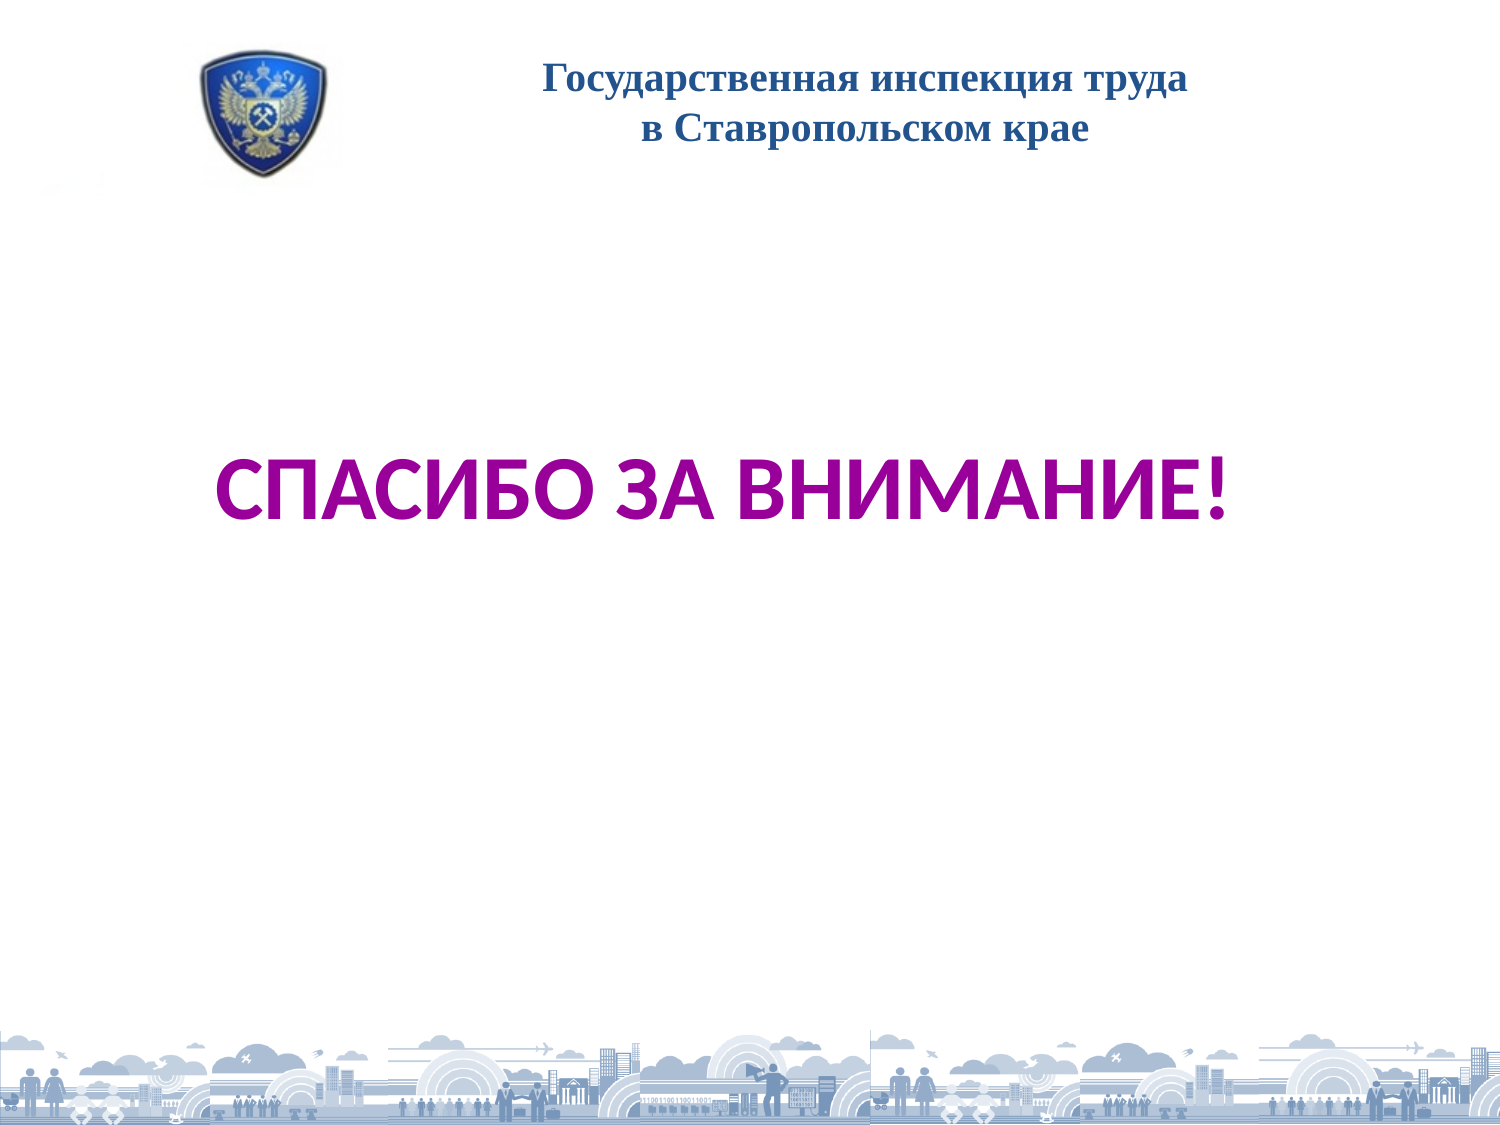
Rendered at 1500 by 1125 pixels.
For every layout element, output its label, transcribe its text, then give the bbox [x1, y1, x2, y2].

text_box Государственная инспекция труда в Ставропольском крае [495, 42, 1246, 158]
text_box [0, 1030, 1500, 1125]
title Спасибо за внимание! [86, 420, 1363, 622]
picture [40, 42, 486, 195]
